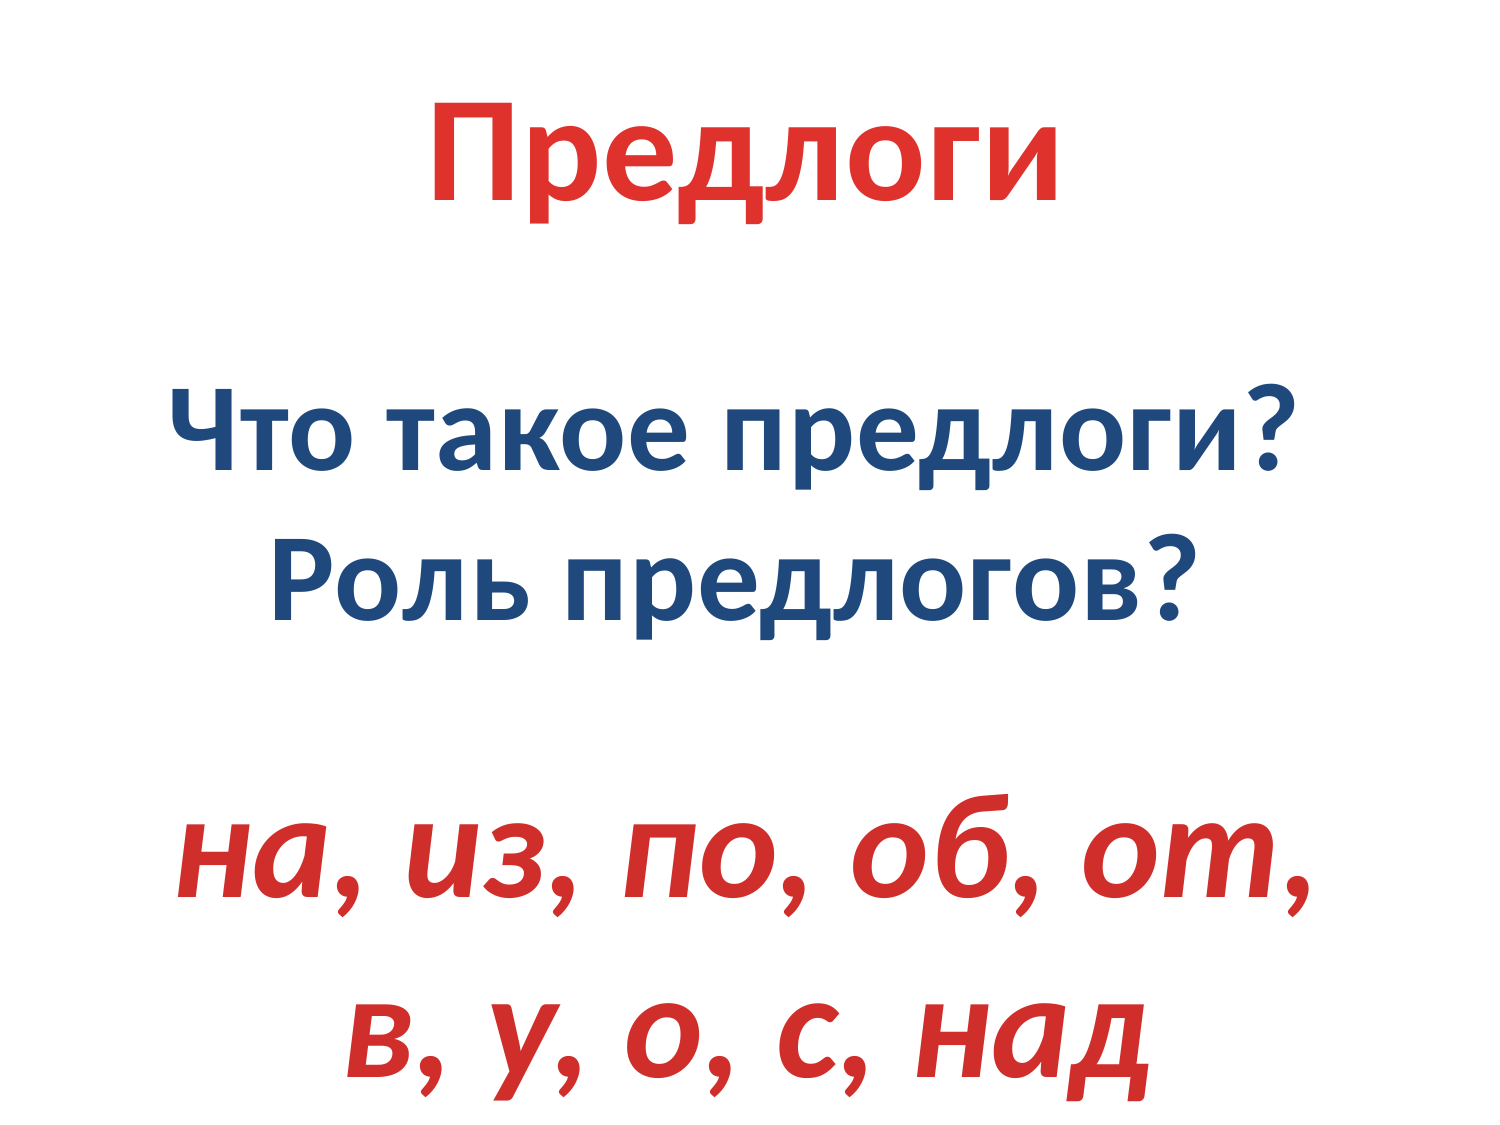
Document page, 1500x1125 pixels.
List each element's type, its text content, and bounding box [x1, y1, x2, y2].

text_box Предлоги [410, 42, 1081, 238]
text_box на, из, по, об, от, в, у, о, с, над [155, 739, 1337, 1115]
text_box Что такое предлоги? Роль предлогов? [152, 338, 1318, 653]
